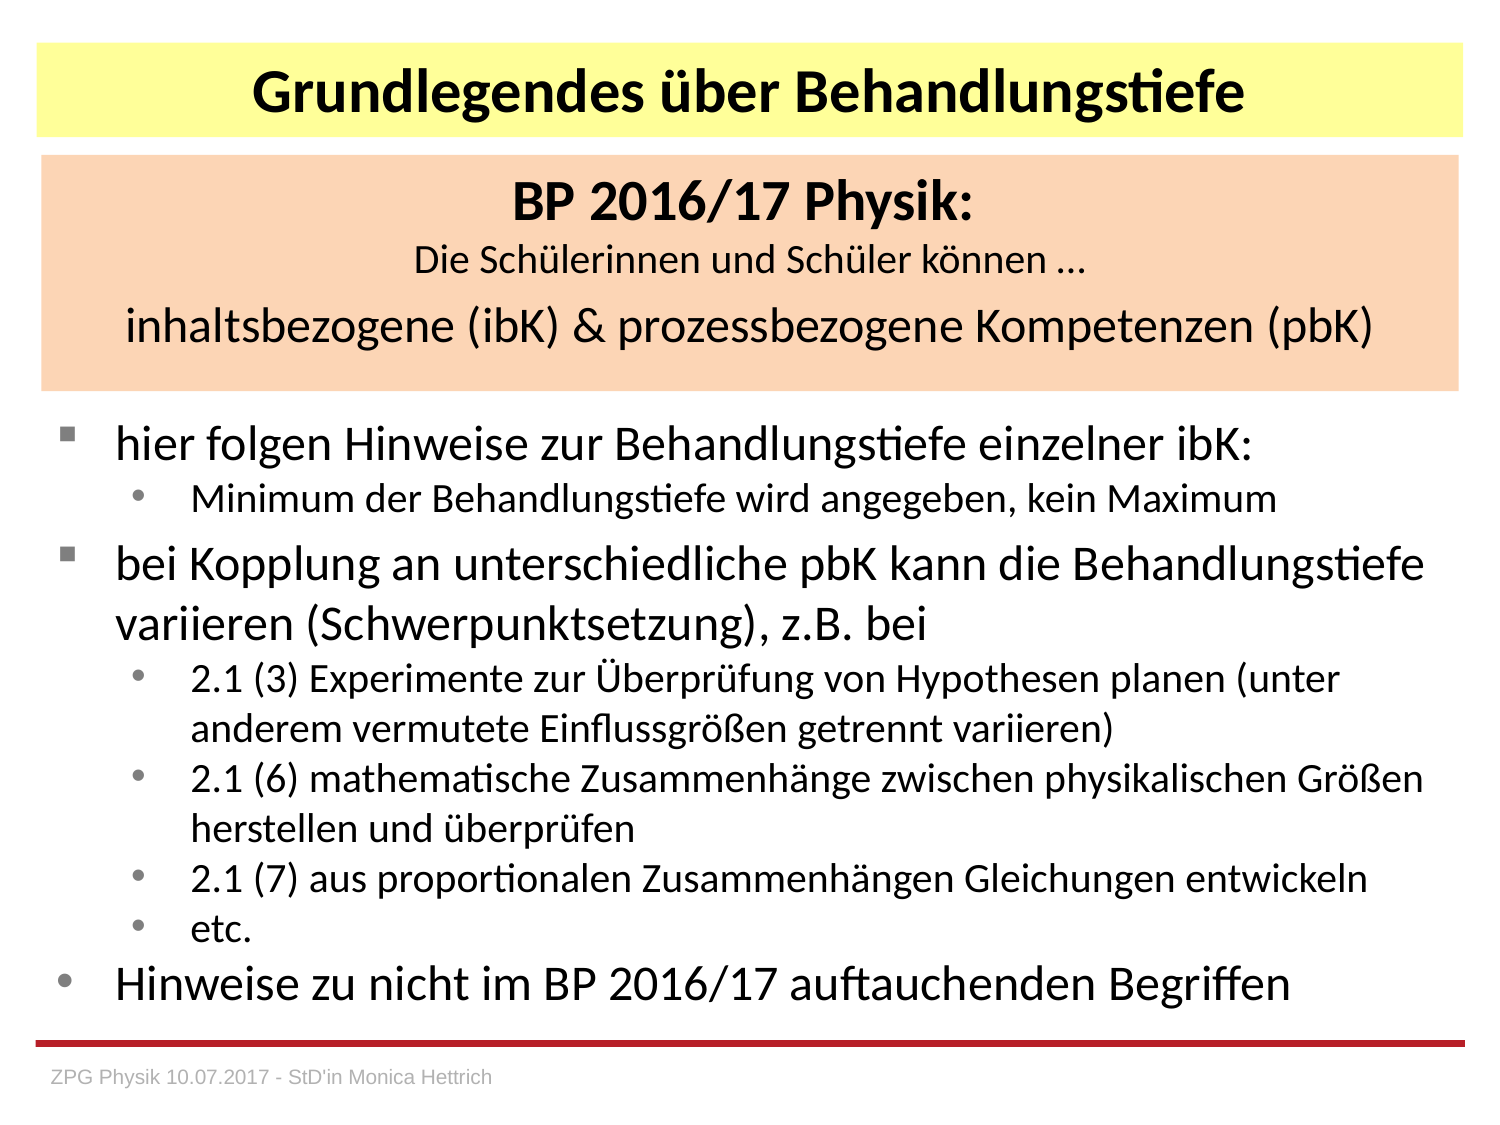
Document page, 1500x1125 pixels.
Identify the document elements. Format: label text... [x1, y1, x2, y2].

footer ZPG Physik 10.07.2017 - StD'in Monica Hettrich [35, 1045, 768, 1106]
title Grundlegendes über Behandlungstiefe [41, 42, 1459, 149]
list BP 2016/17 Physik: Die Schülerinnen und Schüler können … inhaltsbezogene (ibK) & prozessbezogene Kompetenzen (pbK) [41, 154, 1459, 392]
text_box hier folgen Hinweise zur Behandlungstiefe einzelner ibK: Minimum der Behandlungstiefe wird angegeben, kein Maximum bei Kopplung an unterschiedliche pbK kann die Behandlungstiefe variieren (Schwerpunktsetzung), z.B. bei 2.1 (3) Experimente zur Überprüfung von Hypothesen planen (unter anderem vermutete Einflussgrößen getrennt variieren) 2.1 (6) mathematische Zusammenhänge zwischen physikalischen Größen herstellen und überprüfen 2.1 (7) aus proportionalen Zusammenhängen Gleichungen entwickeln etc. Hinweise zu nicht im BP 2016/17 auftauchenden Begriffen [41, 402, 1459, 1018]
